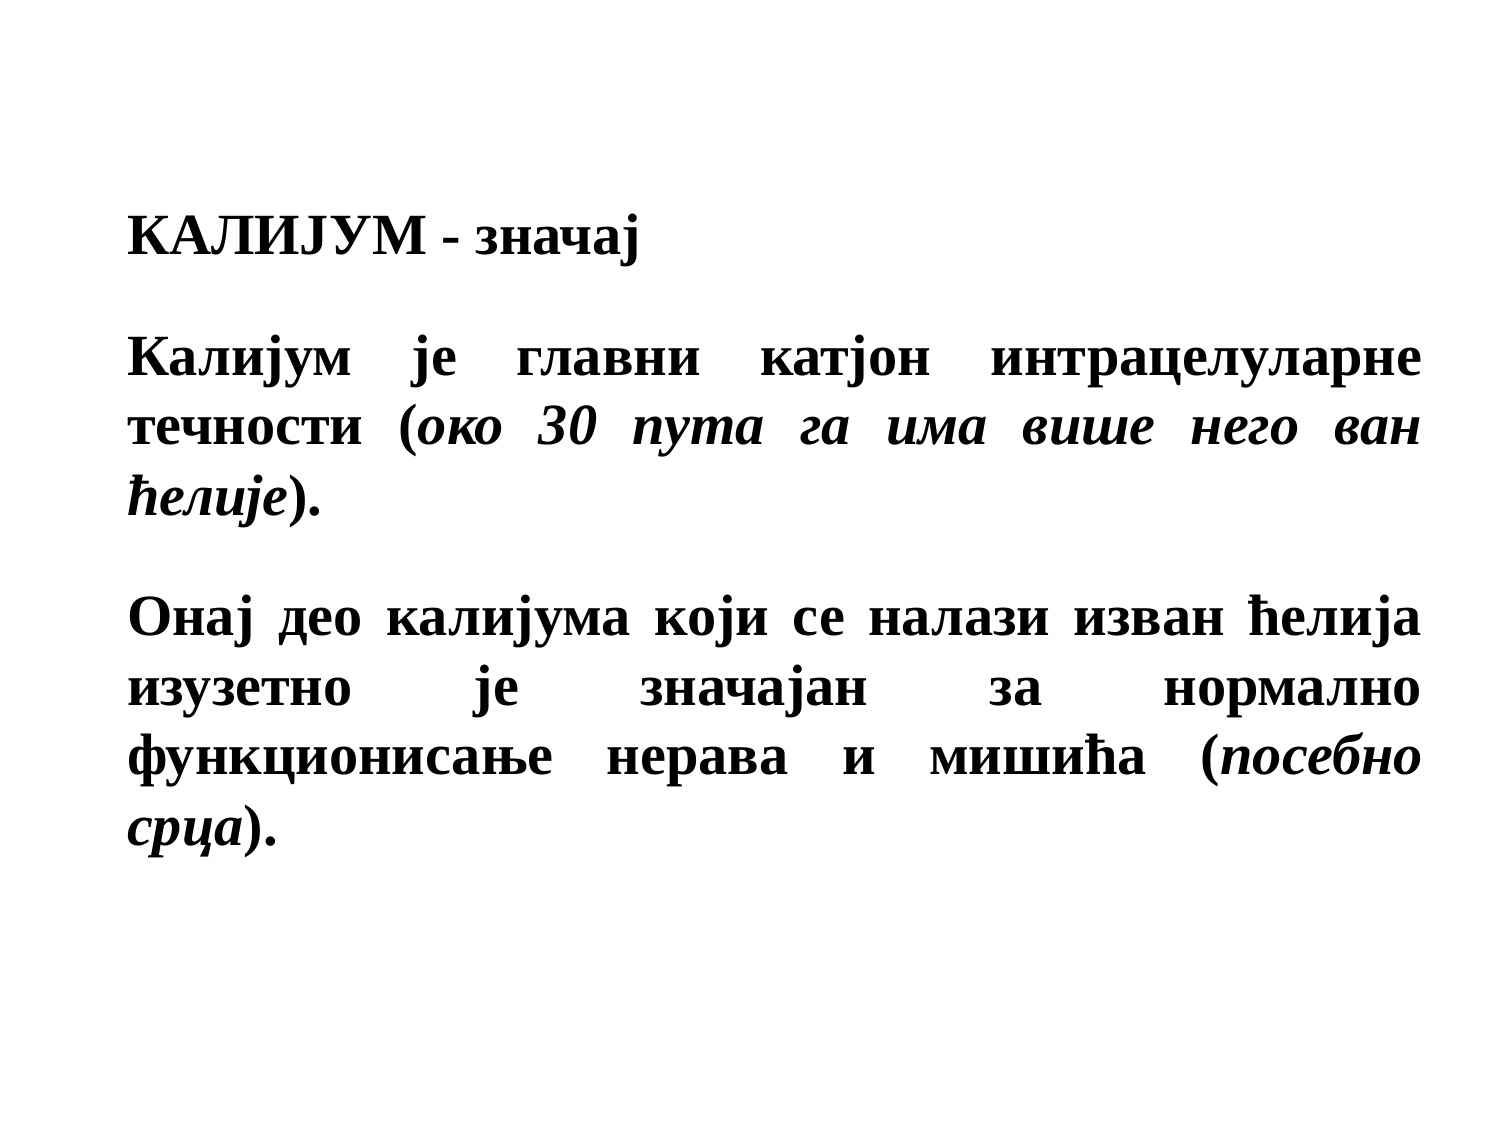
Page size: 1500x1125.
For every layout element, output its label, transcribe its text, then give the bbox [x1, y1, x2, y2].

text_box КАЛИЈУМ - значај Калијум је главни катјон интрацелуларне течности (око 30 пута га има више него ван ћелије). Онај део калијума који се налази изван ћелија изузетно је значајан за нормално функционисање нерава и мишића (посебно срца). [112, 189, 1438, 864]
